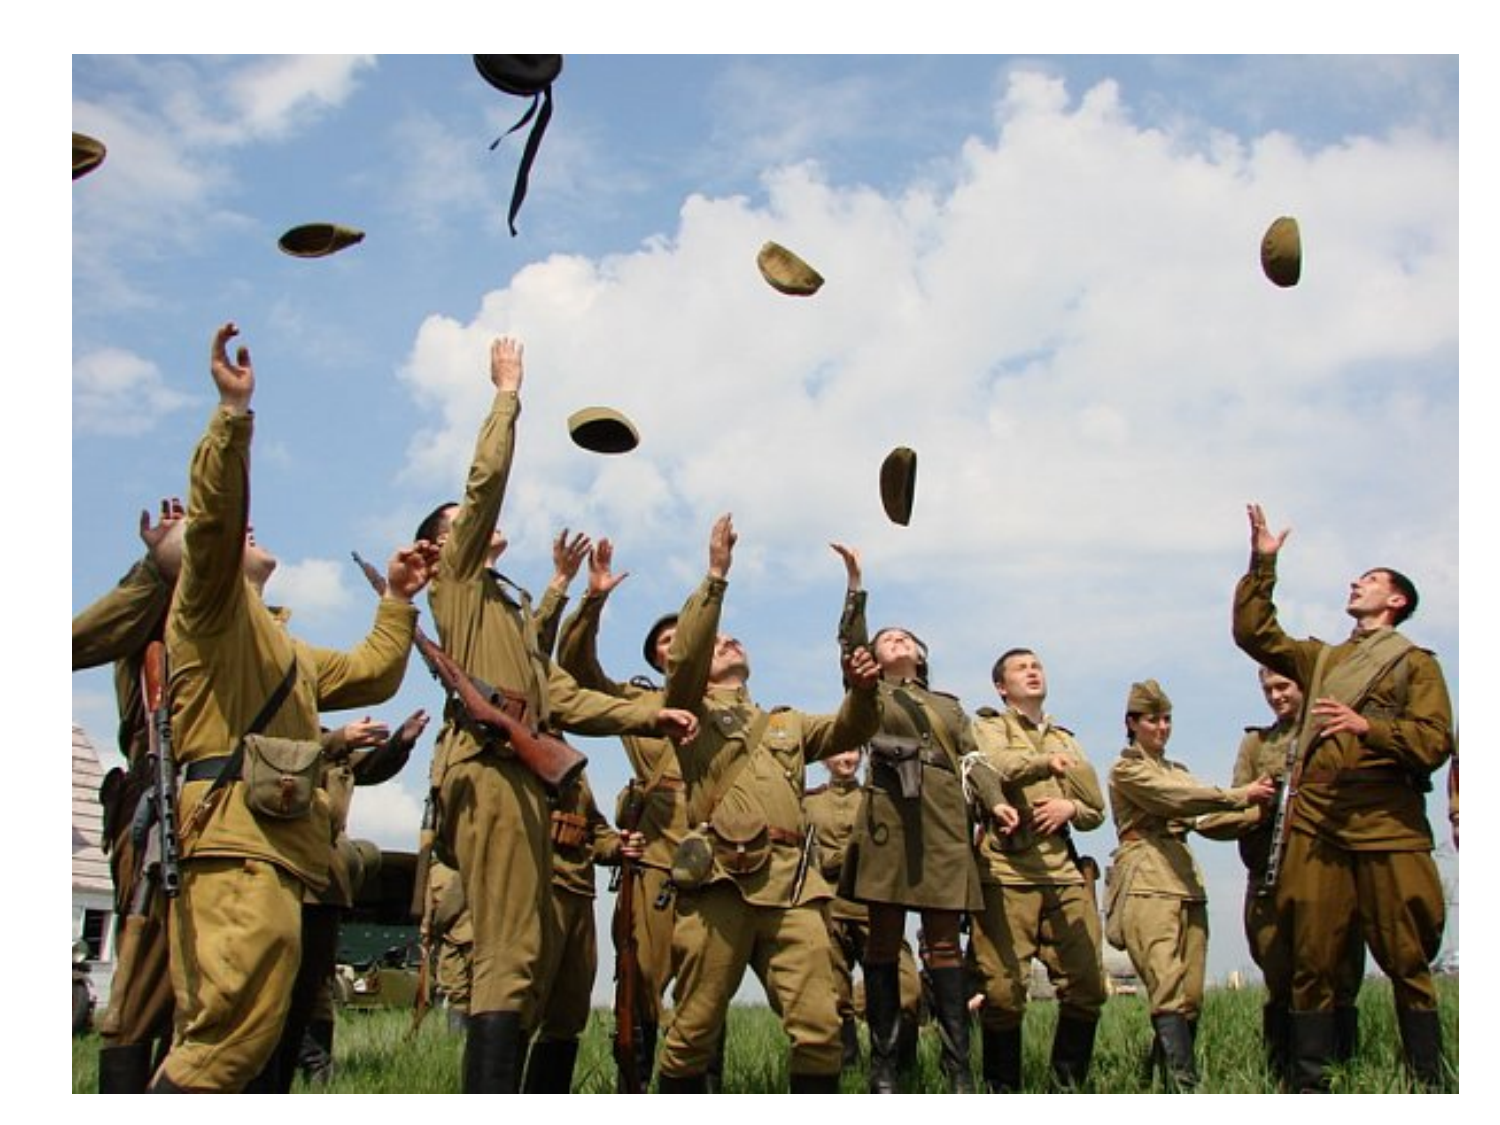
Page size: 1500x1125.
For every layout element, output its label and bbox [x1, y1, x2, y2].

picture [72, 54, 1459, 1095]
